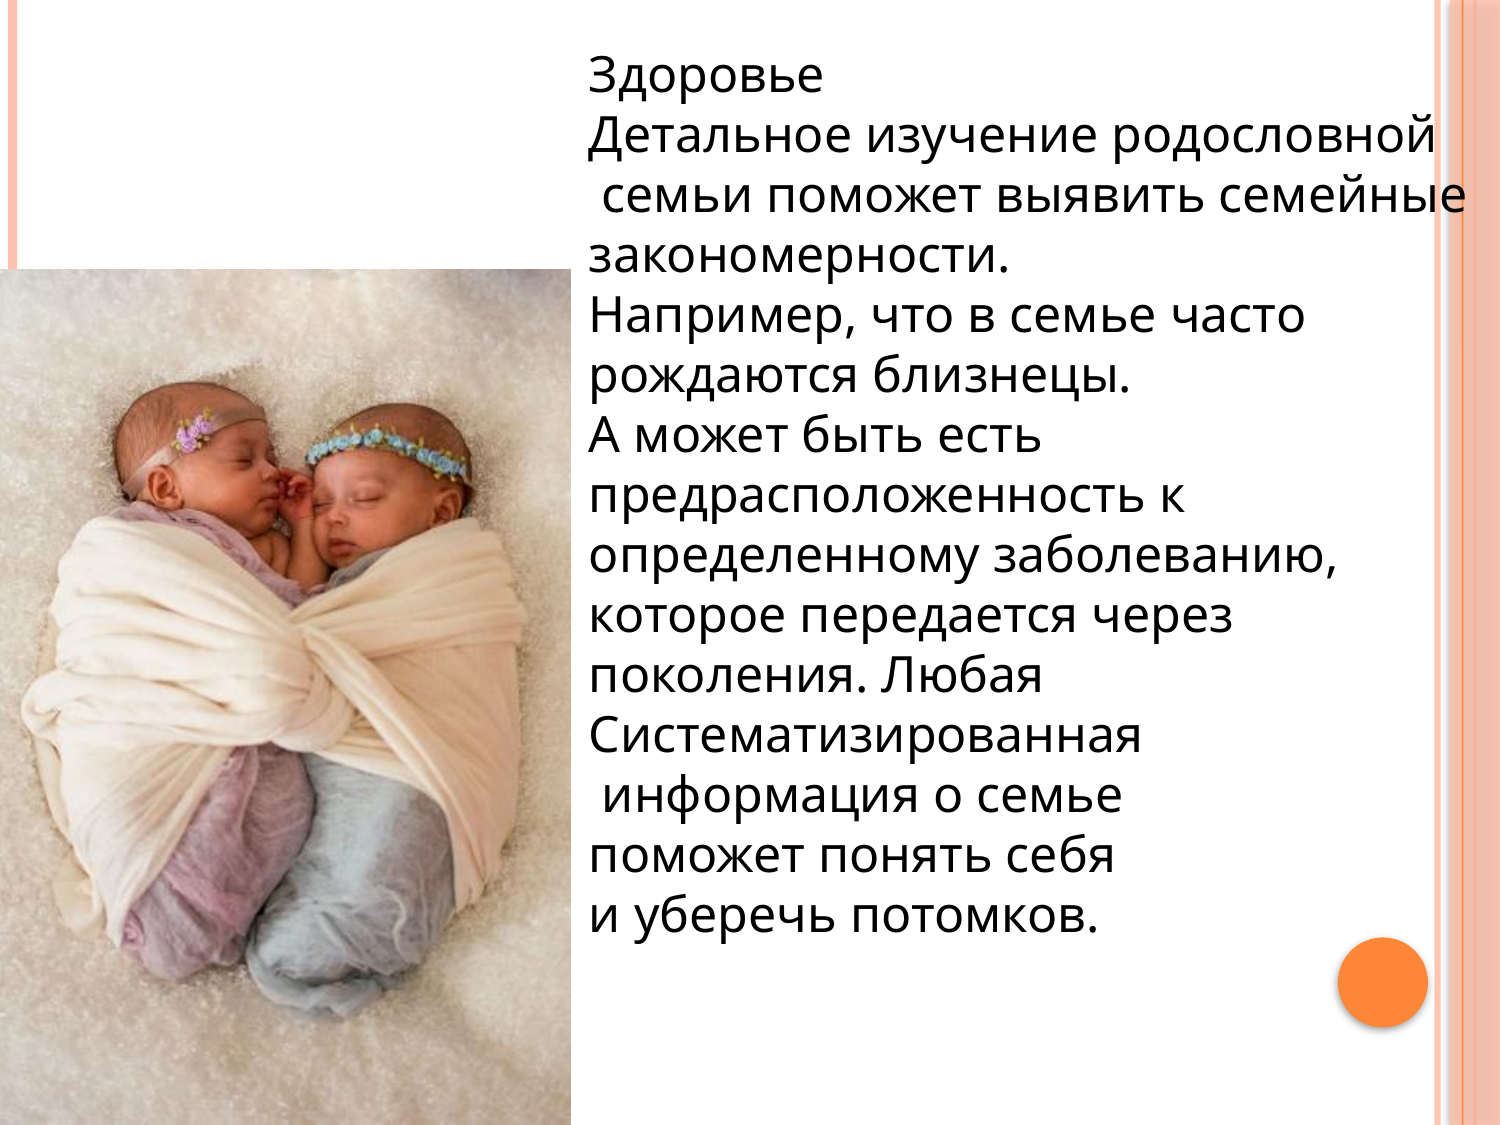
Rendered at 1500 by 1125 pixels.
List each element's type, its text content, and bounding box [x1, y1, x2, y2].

picture [0, 268, 571, 1125]
text_box Здоровье Детальное изучение родословной семьи поможет выявить семейные закономерности. Например, что в семье часто рождаются близнецы. А может быть есть предрасположенность к определенному заболеванию, которое передается через поколения. Любая Систематизированная информация о семье поможет понять себя и уберечь потомков. [574, 35, 1500, 950]
